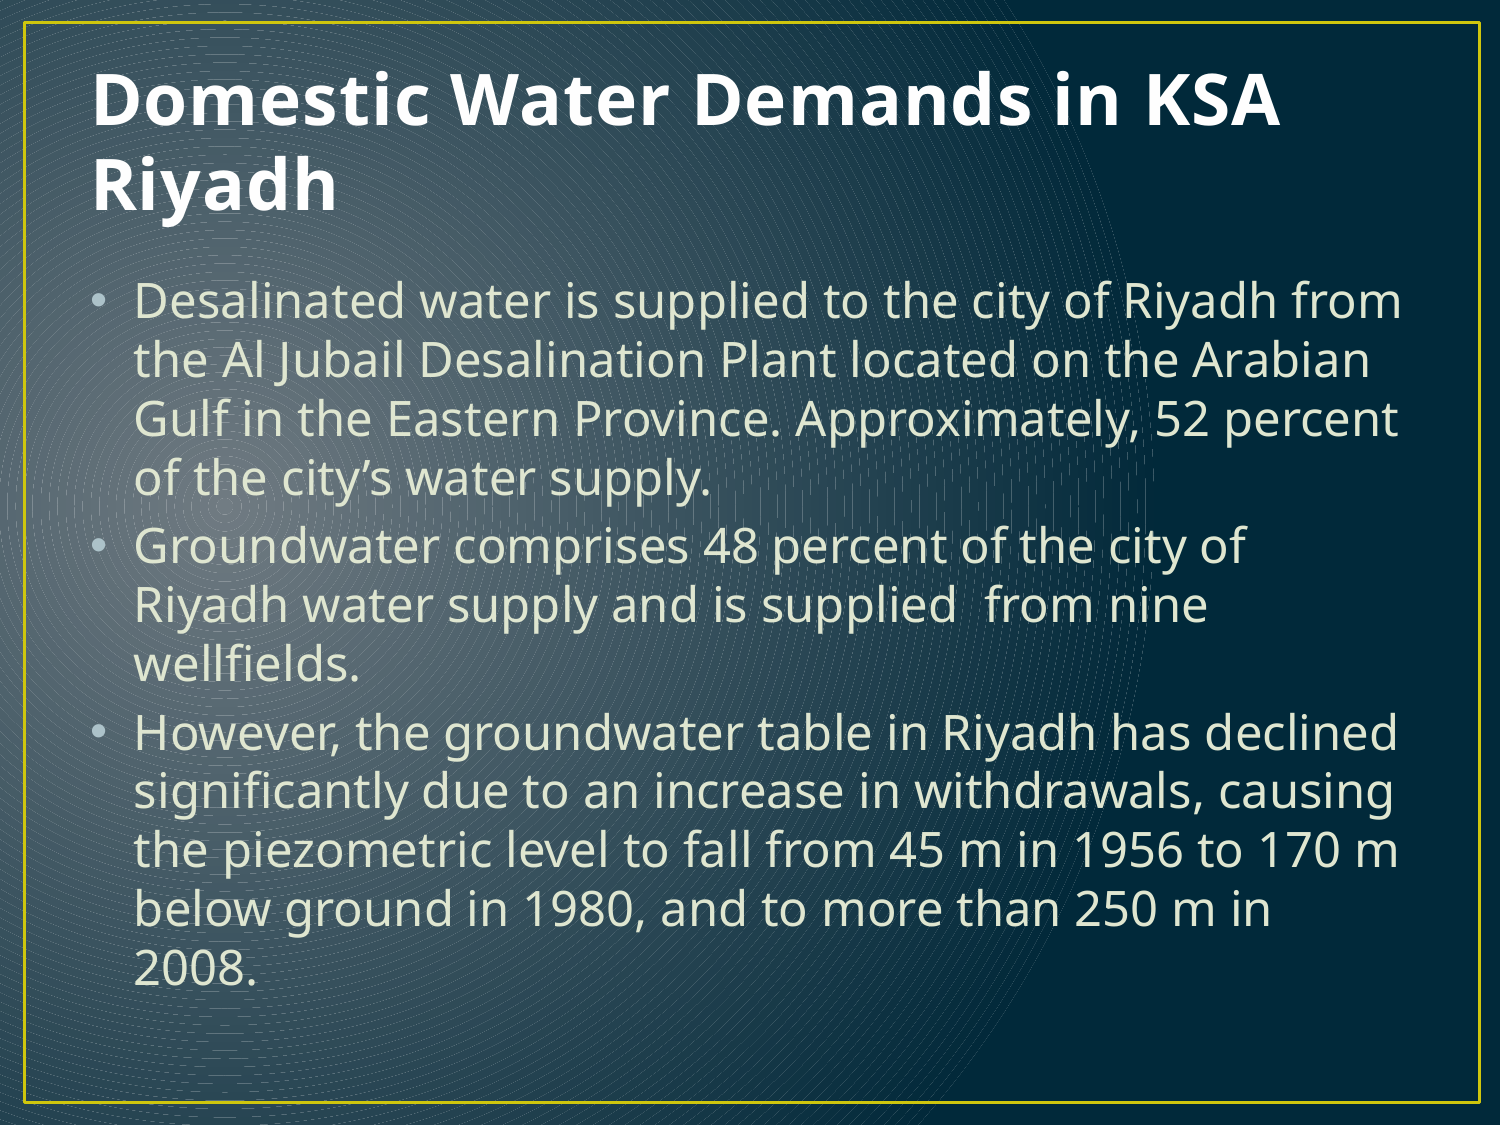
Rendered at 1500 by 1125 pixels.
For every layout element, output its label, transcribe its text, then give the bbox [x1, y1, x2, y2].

title Domestic Water Demands in KSA Riyadh [75, 45, 1425, 233]
list Desalinated water is supplied to the city of Riyadh from the Al Jubail Desalination Plant located on the Arabian Gulf in the Eastern Province. Approximately, 52 percent of the city’s water supply. Groundwater comprises 48 percent of the city of Riyadh water supply and is supplied from nine wellfields. However, the groundwater table in Riyadh has declined significantly due to an increase in withdrawals, causing the piezometric level to fall from 45 m in 1956 to 170 m below ground in 1980, and to more than 250 m in 2008. [75, 262, 1425, 1005]
